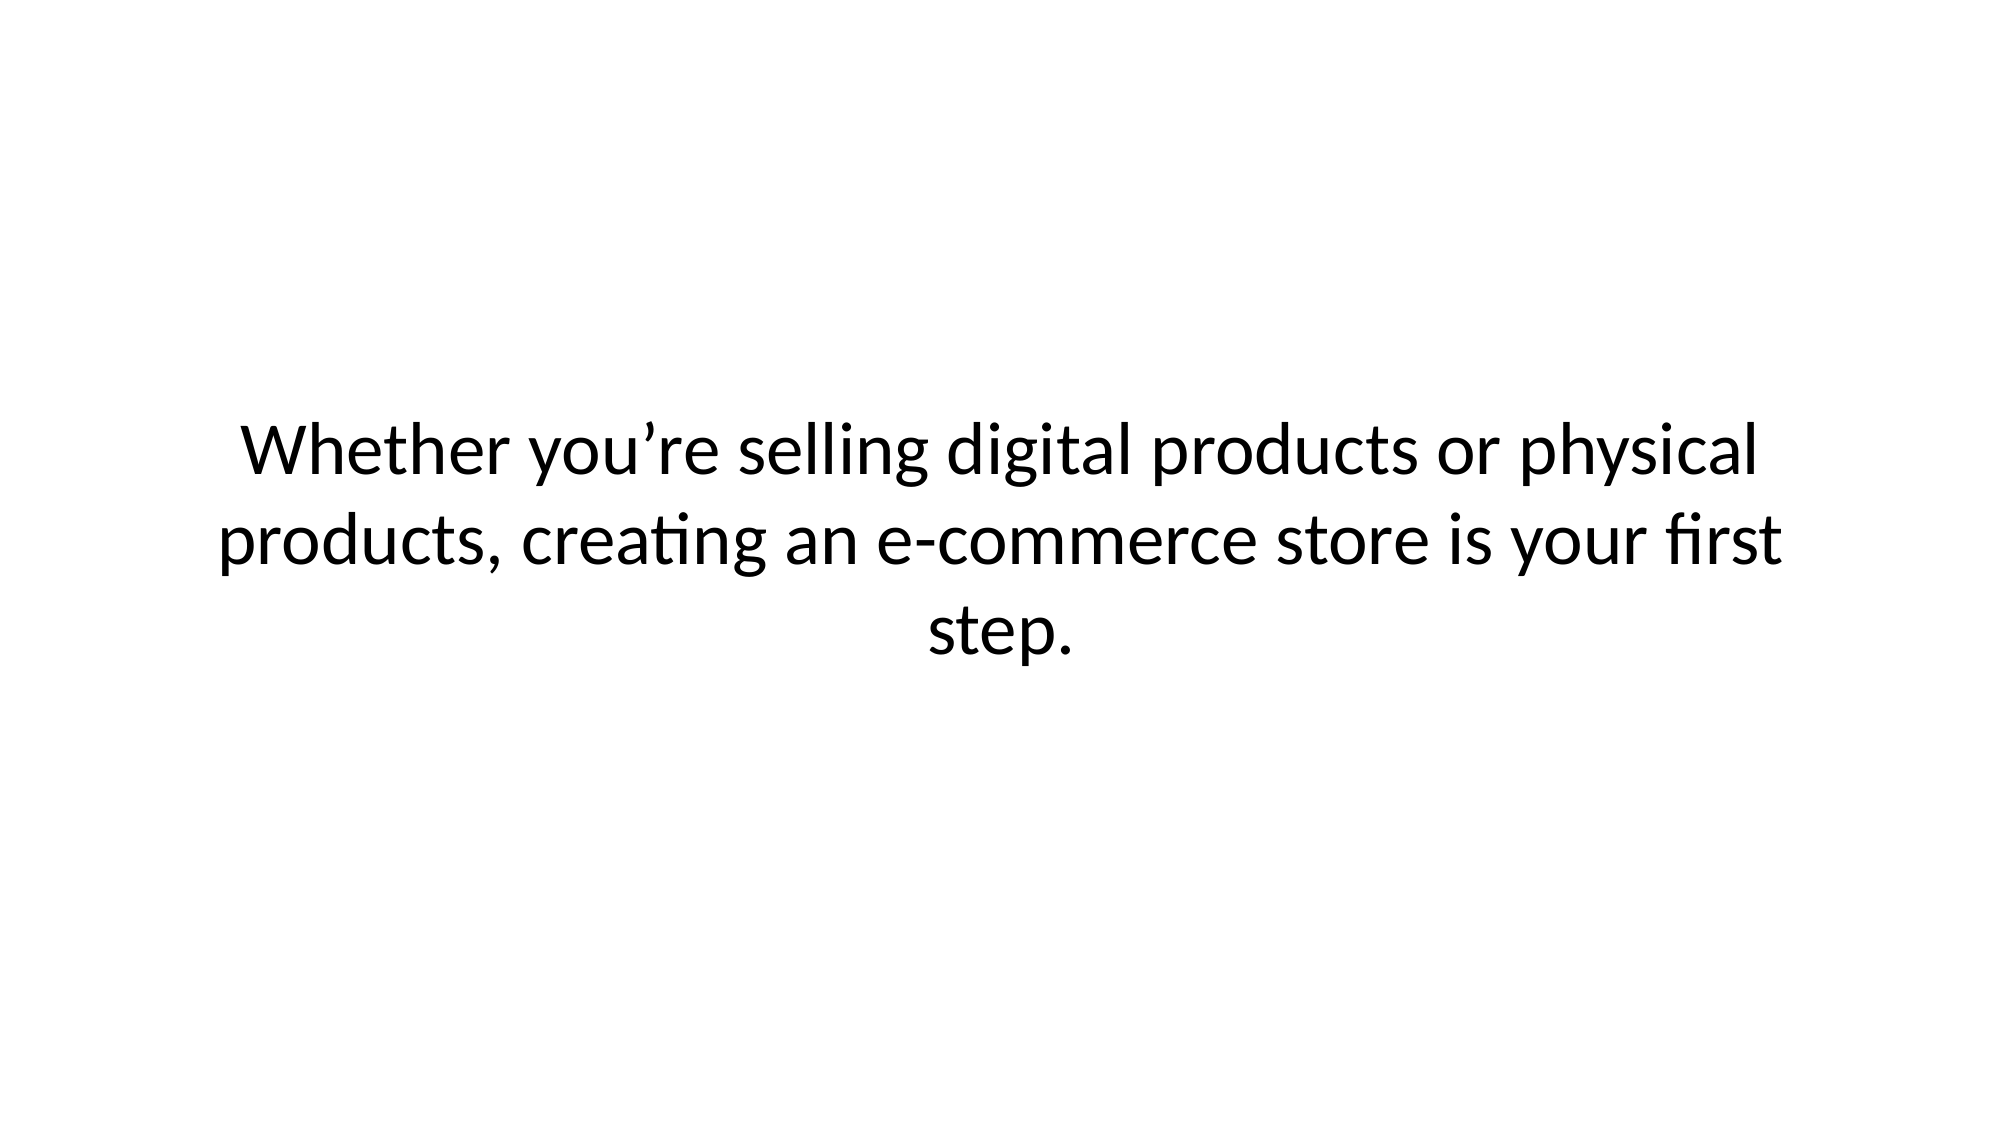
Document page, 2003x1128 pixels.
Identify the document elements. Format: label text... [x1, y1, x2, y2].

title Whether you’re selling digital products or physical products, creating an e-commerce store is your first step. [149, 287, 1853, 782]
